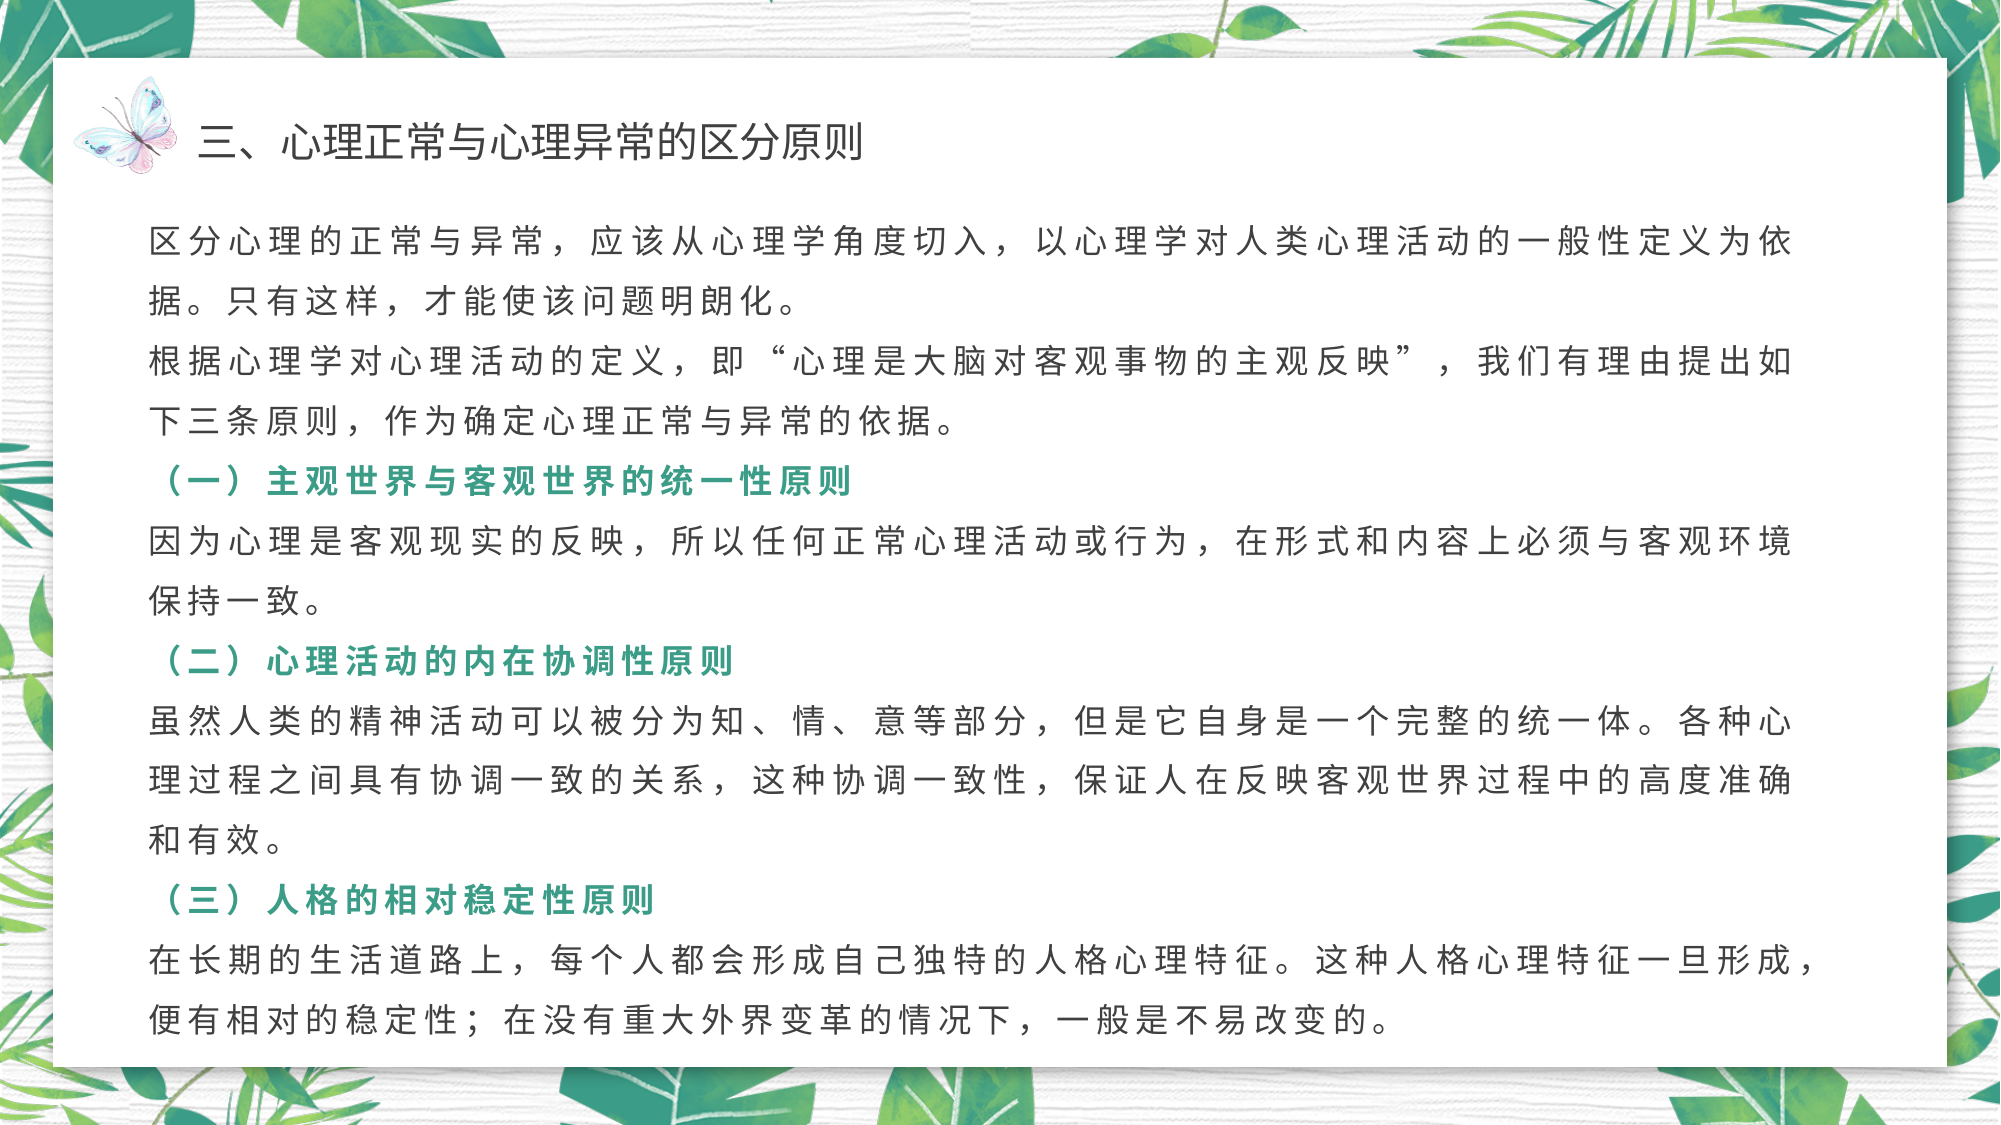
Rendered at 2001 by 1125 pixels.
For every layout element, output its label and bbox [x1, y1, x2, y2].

text_box [0, 0, 2000, 1125]
picture [73, 76, 177, 174]
